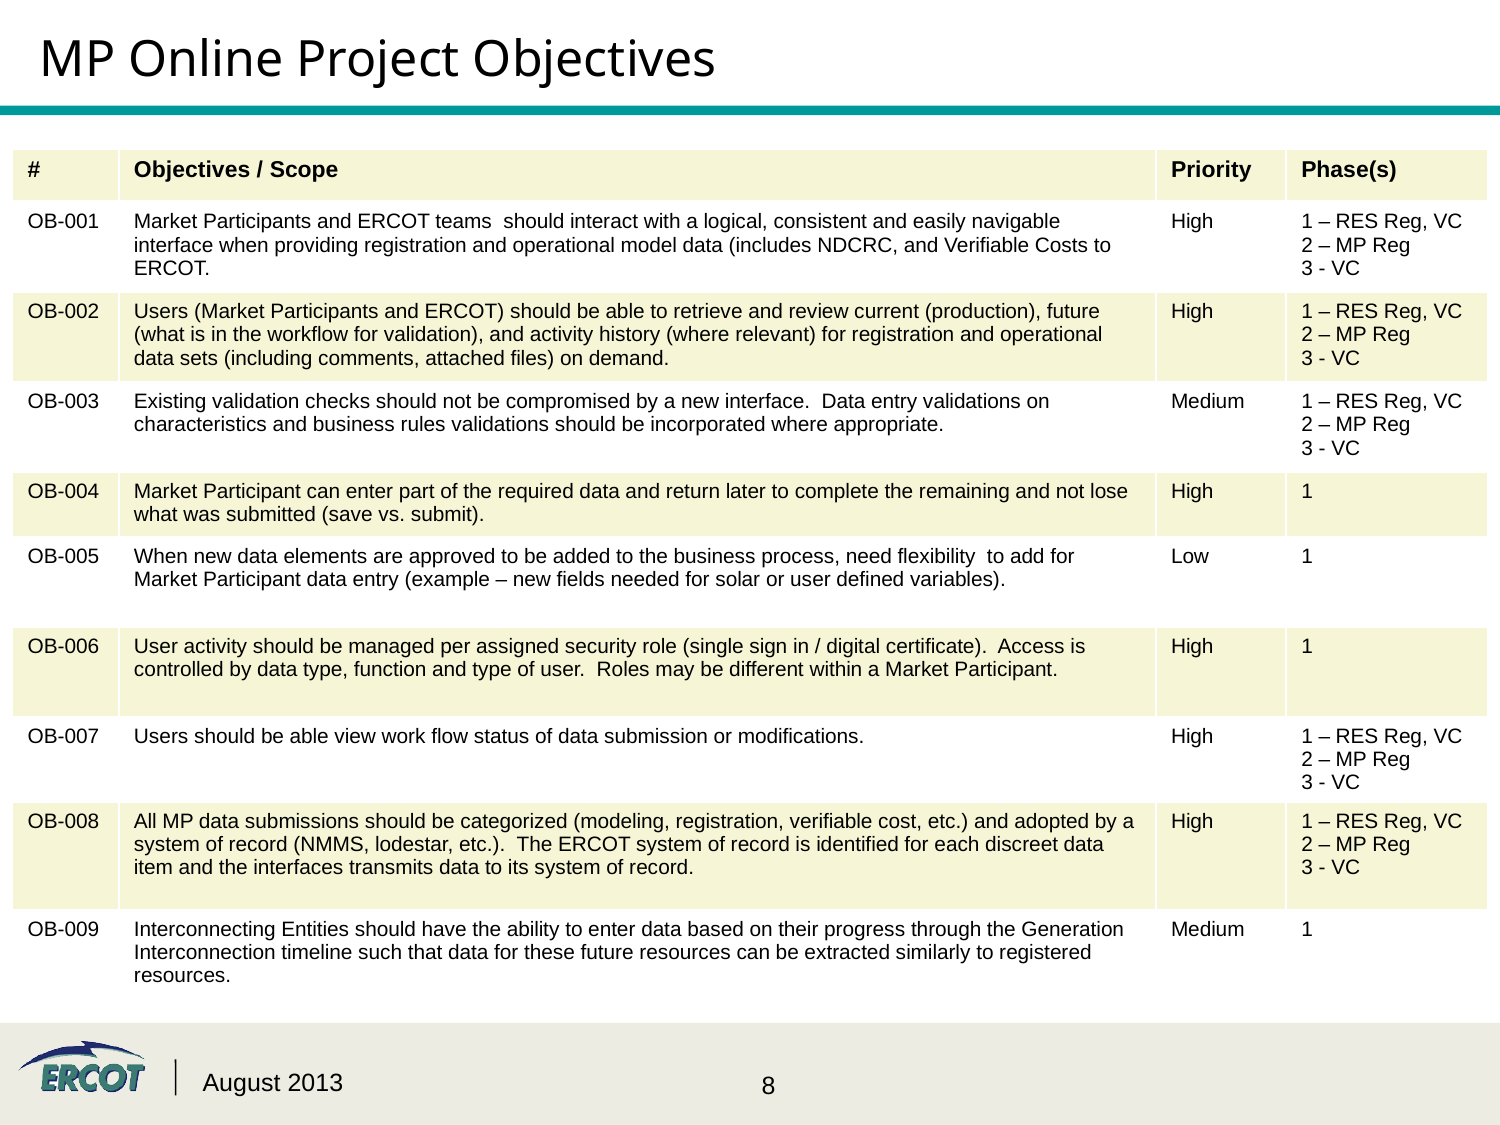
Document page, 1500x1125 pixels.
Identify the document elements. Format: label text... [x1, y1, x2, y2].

table_cell 1 – RES Reg, VC 2 – MP Reg 3 - VC [1287, 383, 1487, 471]
table_cell Users should be able view work flow status of data submission or modifications. [120, 718, 1155, 801]
table_cell OB-006 [13, 628, 118, 716]
table_cell Medium [1157, 911, 1285, 999]
table_cell OB-008 [13, 803, 118, 909]
table_cell OB-007 [13, 718, 118, 801]
table_cell All MP data submissions should be categorized (modeling, registration, verifiable cost, etc.) and adopted by a system of record (NMMS, lodestar, etc.). The ERCOT system of record is identified for each discreet data item and the interfaces transmits data to its system of record. [120, 803, 1155, 909]
table_cell High [1157, 803, 1285, 909]
table_cell High [1157, 718, 1285, 801]
table_cell Medium [1157, 383, 1285, 471]
table_cell OB-001 [13, 205, 118, 292]
picture [10, 1031, 151, 1111]
table_cell Interconnecting Entities should have the ability to enter data based on their progress through the Generation Interconnection timeline such that data for these future resources can be extracted similarly to registered resources. [120, 911, 1155, 999]
table_cell Low [1157, 538, 1285, 626]
table_cell OB-004 [13, 473, 118, 536]
table_cell Market Participant can enter part of the required data and return later to complete the remaining and not lose what was submitted (save vs. submit). [120, 473, 1155, 536]
table_header # [13, 150, 118, 200]
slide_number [187, 1059, 538, 1125]
table_header Phase(s) [1287, 150, 1487, 200]
table_cell 1 – RES Reg, VC 2 – MP Reg 3 - VC [1287, 718, 1487, 801]
table_cell OB-005 [13, 538, 118, 626]
table_cell OB-009 [13, 911, 118, 999]
table_cell Existing validation checks should not be compromised by a new interface. Data entry validations on characteristics and business rules validations should be incorporated where appropriate. [120, 383, 1155, 471]
table_cell 1 – RES Reg, VC 2 – MP Reg 3 - VC [1287, 803, 1487, 909]
table_cell 1 [1287, 538, 1487, 626]
table_cell 1 – RES Reg, VC 2 – MP Reg 3 - VC [1287, 205, 1487, 292]
title MP Online Project Objectives [24, 0, 1451, 113]
table_cell OB-002 [13, 293, 118, 381]
table_cell 1 [1287, 628, 1487, 716]
table_cell User activity should be managed per assigned security role (single sign in / digital certificate). Access is controlled by data type, function and type of user. Roles may be different within a Market Participant. [120, 628, 1155, 716]
table_cell 1 – RES Reg, VC 2 – MP Reg 3 - VC [1287, 293, 1487, 381]
table_header Objectives / Scope [120, 150, 1155, 200]
table_cell Market Participants and ERCOT teams should interact with a logical, consistent and easily navigable interface when providing registration and operational model data (includes NDCRC, and Verifiable Costs to ERCOT. [120, 205, 1155, 292]
table_cell High [1157, 628, 1285, 716]
table_cell 1 [1287, 911, 1487, 999]
table_cell 1 [1287, 473, 1487, 536]
table_cell When new data elements are approved to be added to the business process, need flexibility to add for Market Participant data entry (example – new fields needed for solar or user defined variables). [120, 538, 1155, 626]
table_header Priority [1157, 150, 1285, 200]
table_cell Users (Market Participants and ERCOT) should be able to retrieve and review current (production), future (what is in the workflow for validation), and activity history (where relevant) for registration and operational data sets (including comments, attached files) on demand. [120, 293, 1155, 381]
table_cell High [1157, 205, 1285, 292]
table_cell High [1157, 473, 1285, 536]
table_cell High [1157, 293, 1285, 381]
table_cell OB-003 [13, 383, 118, 471]
